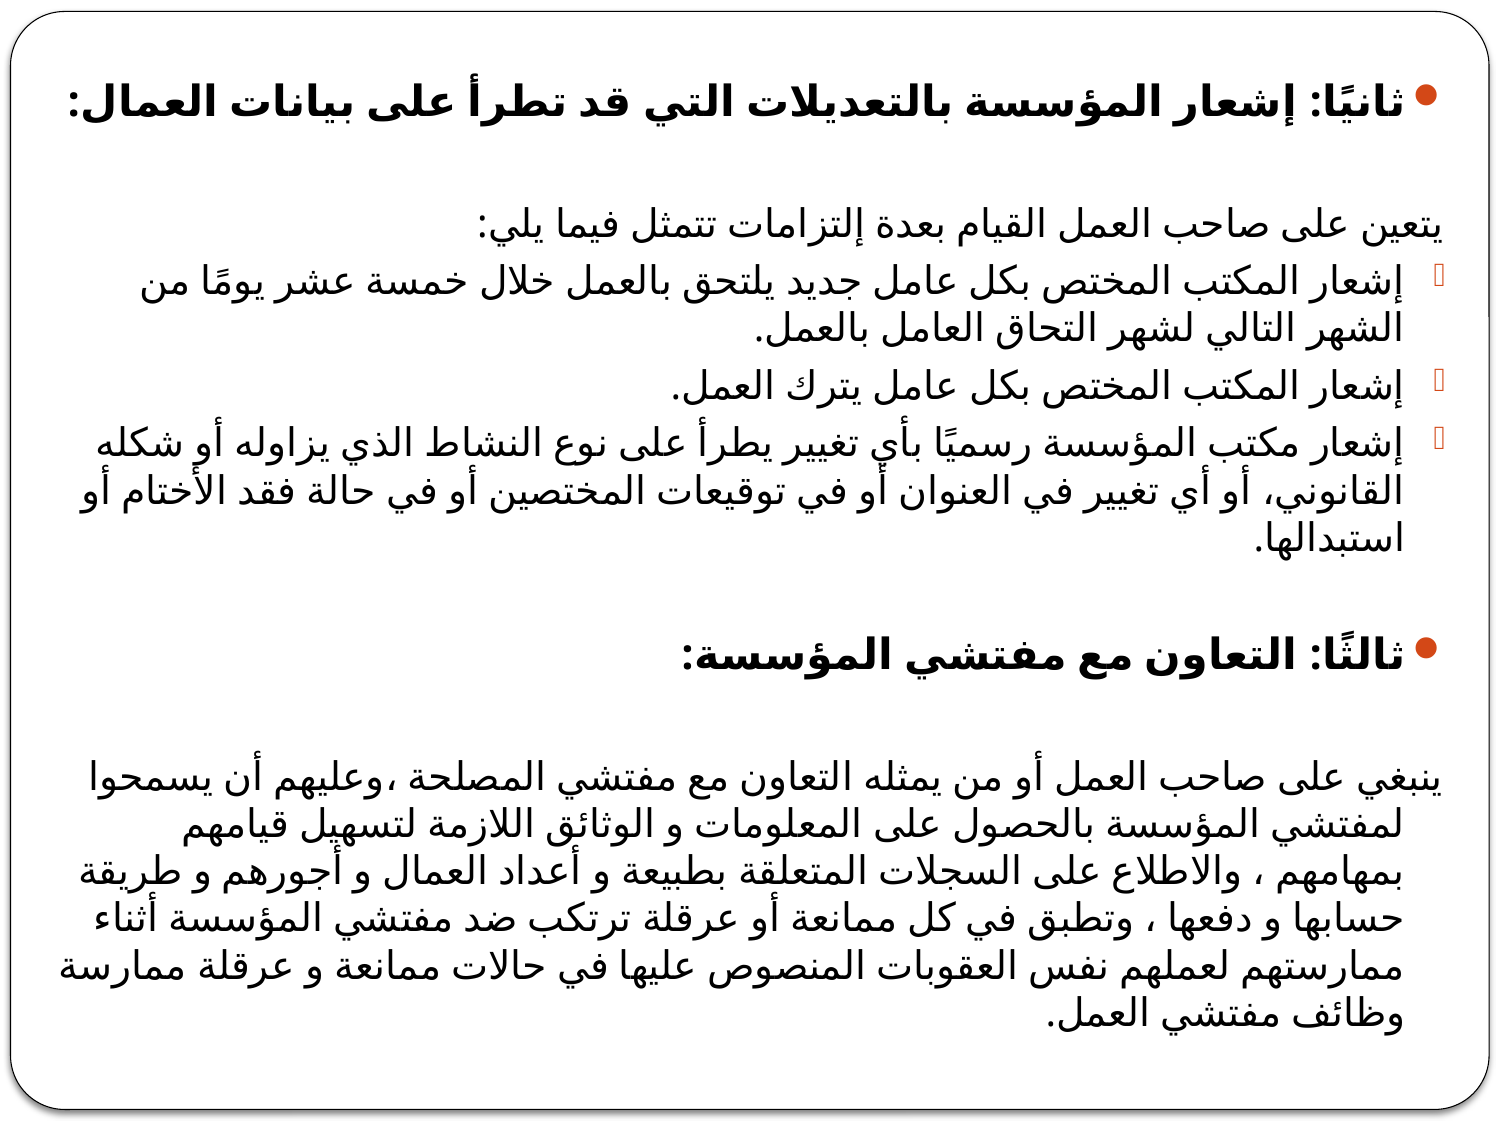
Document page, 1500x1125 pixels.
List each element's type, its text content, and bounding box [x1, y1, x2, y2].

list ثانيًا: إشعار المؤسسة بالتعديلات التي قد تطرأ على بيانات العمال: يتعين على صاحب العمل القيام بعدة إلتزامات تتمثل فيما يلي: إشعار المكتب المختص بكل عامل جديد يلتحق بالعمل خلال خمسة عشر يومًا من الشهر التالي لشهر التحاق العامل بالعمل. إشعار المكتب المختص بكل عامل يترك العمل. إشعار مكتب المؤسسة رسميًا بأي تغيير يطرأ على نوع النشاط الذي يزاوله أو شكله القانوني، أو أي تغيير في العنوان أو في توقيعات المختصين أو في حالة فقد الأختام أو استبدالها. ثالثًا: التعاون مع مفتشي المؤسسة: ينبغي على صاحب العمل أو من يمثله التعاون مع مفتشي المصلحة ،وعليهم أن يسمحوا لمفتشي المؤسسة بالحصول على المعلومات و الوثائق اللازمة لتسهيل قيامهم بمهامهم ، والاطلاع على السجلات المتعلقة بطبيعة و أعداد العمال و أجورهم و طريقة حسابها و دفعها ، وتطبق في كل ممانعة أو عرقلة ترتكب ضد مفتشي المؤسسة أثناء ممارستهم لعملهم نفس العقوبات المنصوص عليها في حالات ممانعة و عرقلة ممارسة وظائف مفتشي العمل. [41, 66, 1459, 1083]
